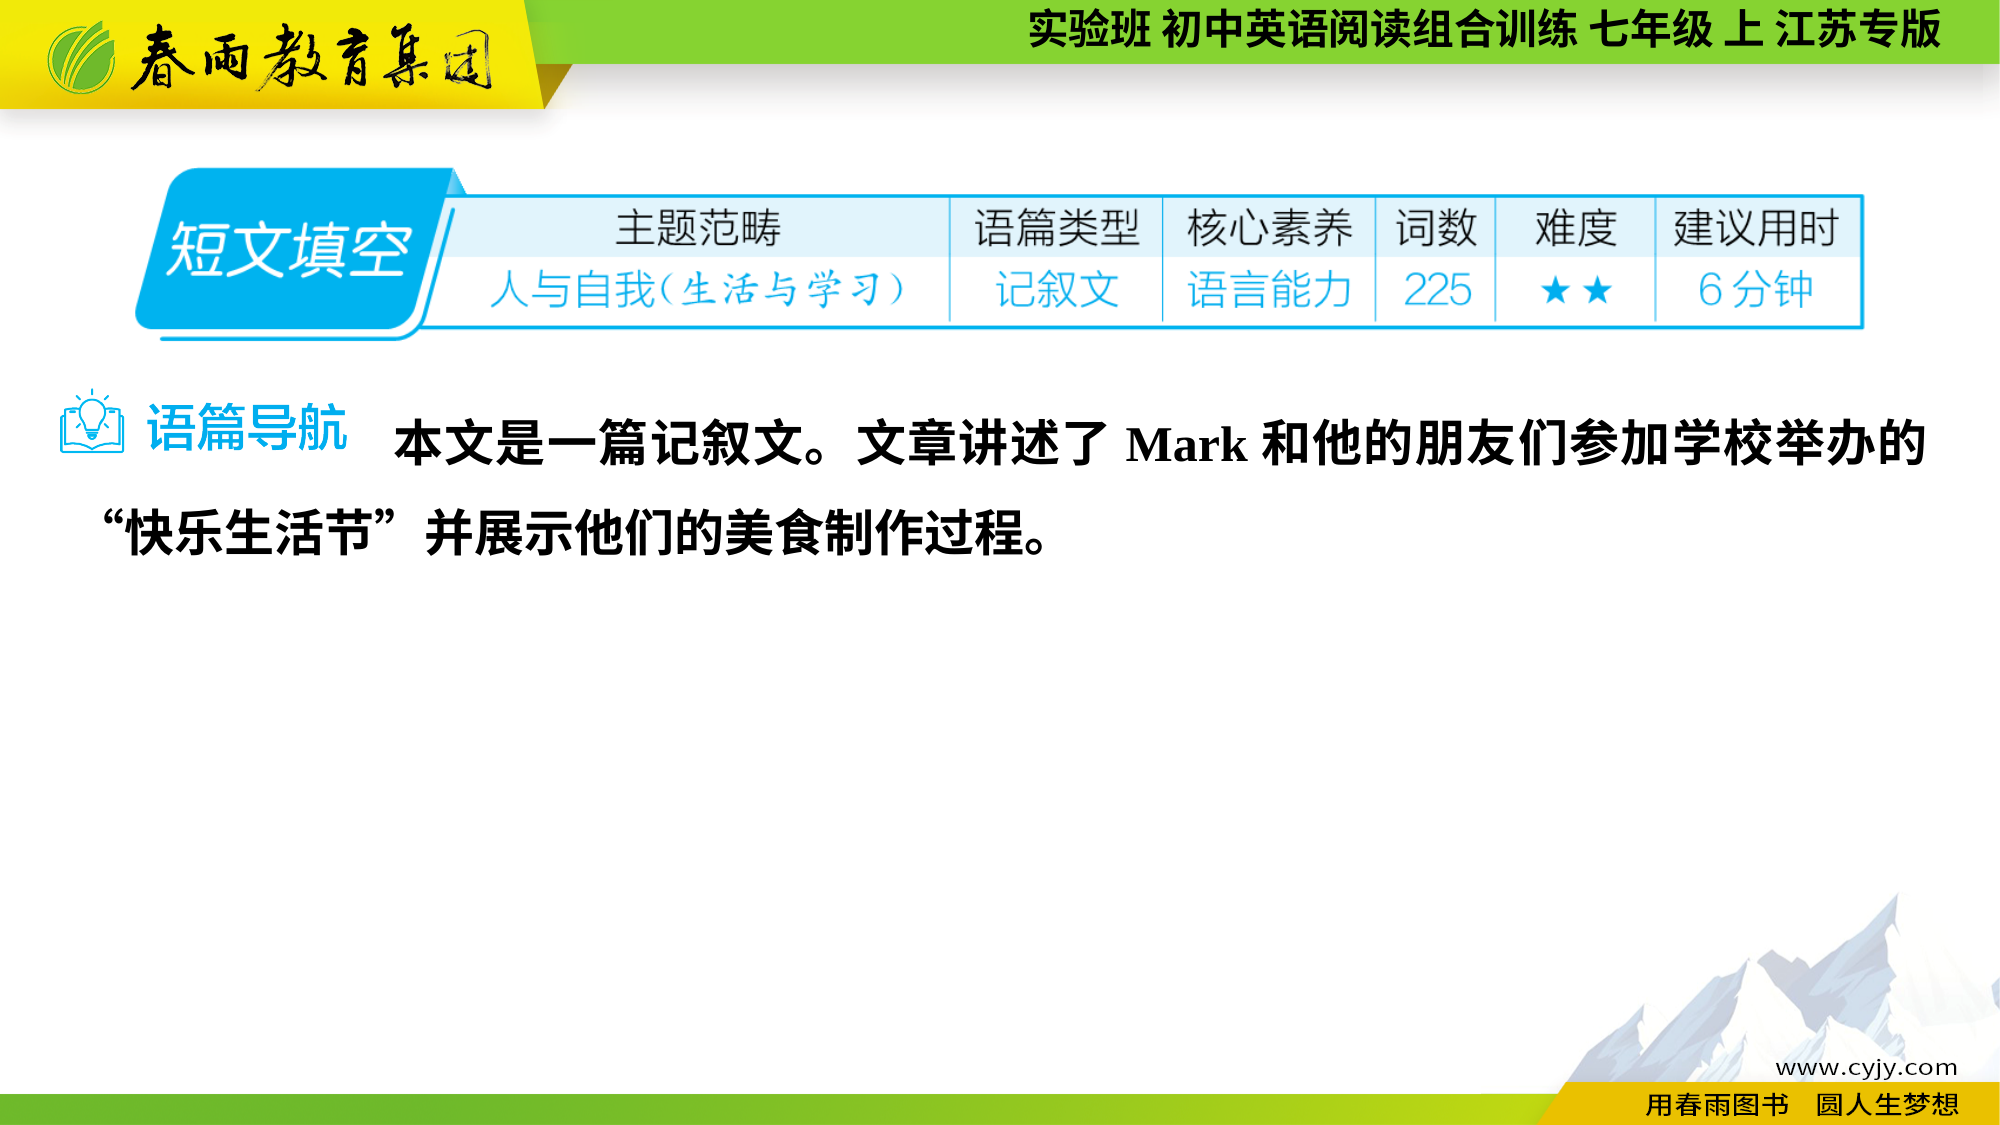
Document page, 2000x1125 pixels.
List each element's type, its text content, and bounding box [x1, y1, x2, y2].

picture [0, 0, 2000, 1125]
list 本文是一篇记叙文。文章讲述了Mark和他的朋友们参加学校举办的“快乐生活节”并展示他们的美食制作过程。 [59, 373, 1944, 560]
